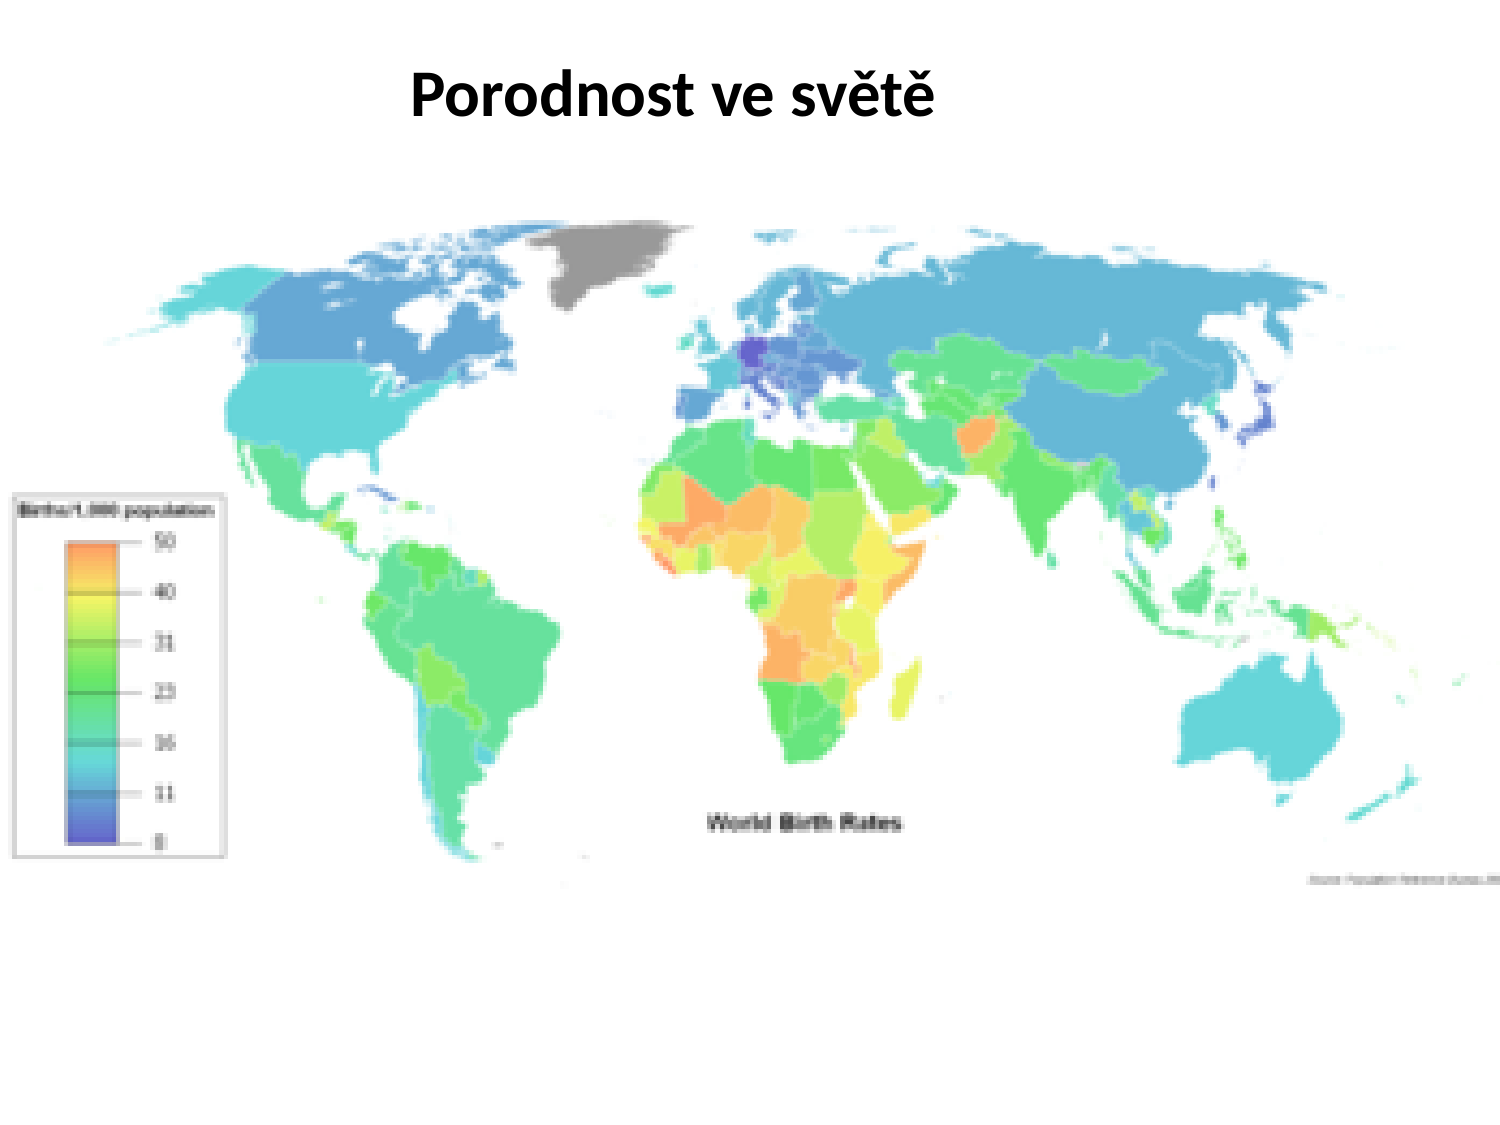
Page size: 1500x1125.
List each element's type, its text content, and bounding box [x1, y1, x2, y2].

picture [0, 207, 1500, 894]
text_box Porodnost ve světě [159, 42, 1187, 138]
